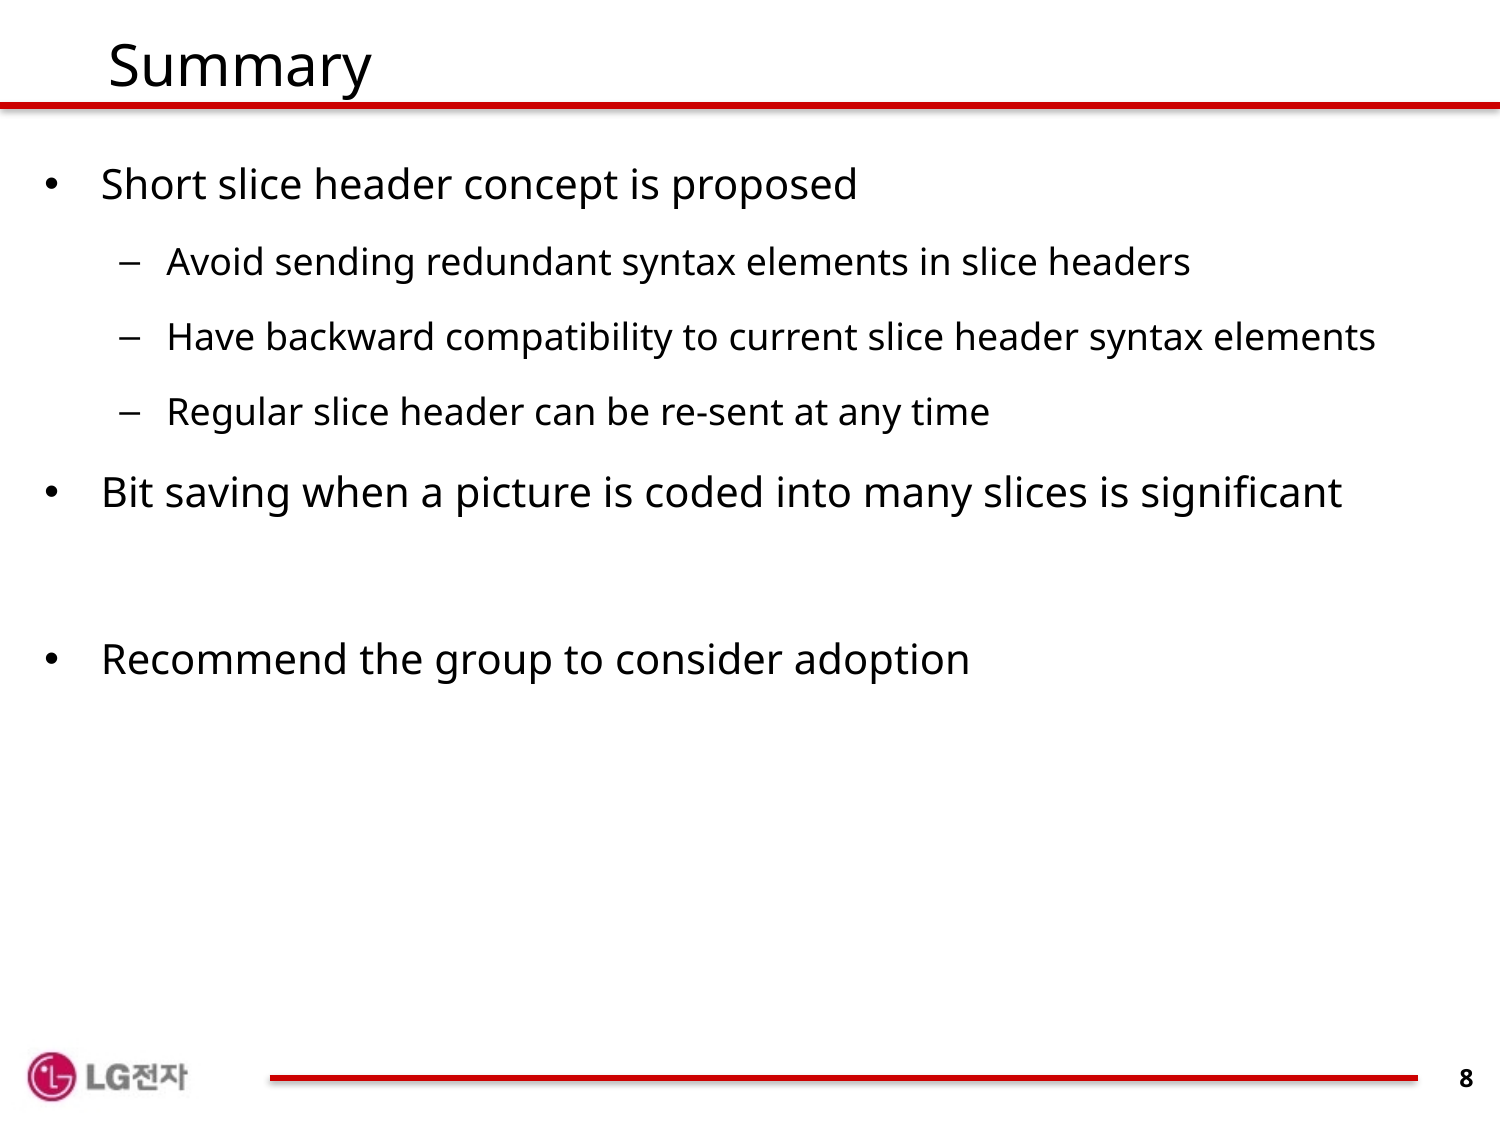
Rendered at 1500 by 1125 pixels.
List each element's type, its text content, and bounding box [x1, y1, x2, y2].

picture [0, 1037, 249, 1125]
title Summary [93, 32, 1243, 94]
slide_number 8 [1417, 1054, 1489, 1114]
list Short slice header concept is proposed Avoid sending redundant syntax elements in slice headers Have backward compatibility to current slice header syntax elements Regular slice header can be re-sent at any time Bit saving when a picture is coded into many slices is significant Recommend the group to consider adoption [29, 125, 1471, 1059]
